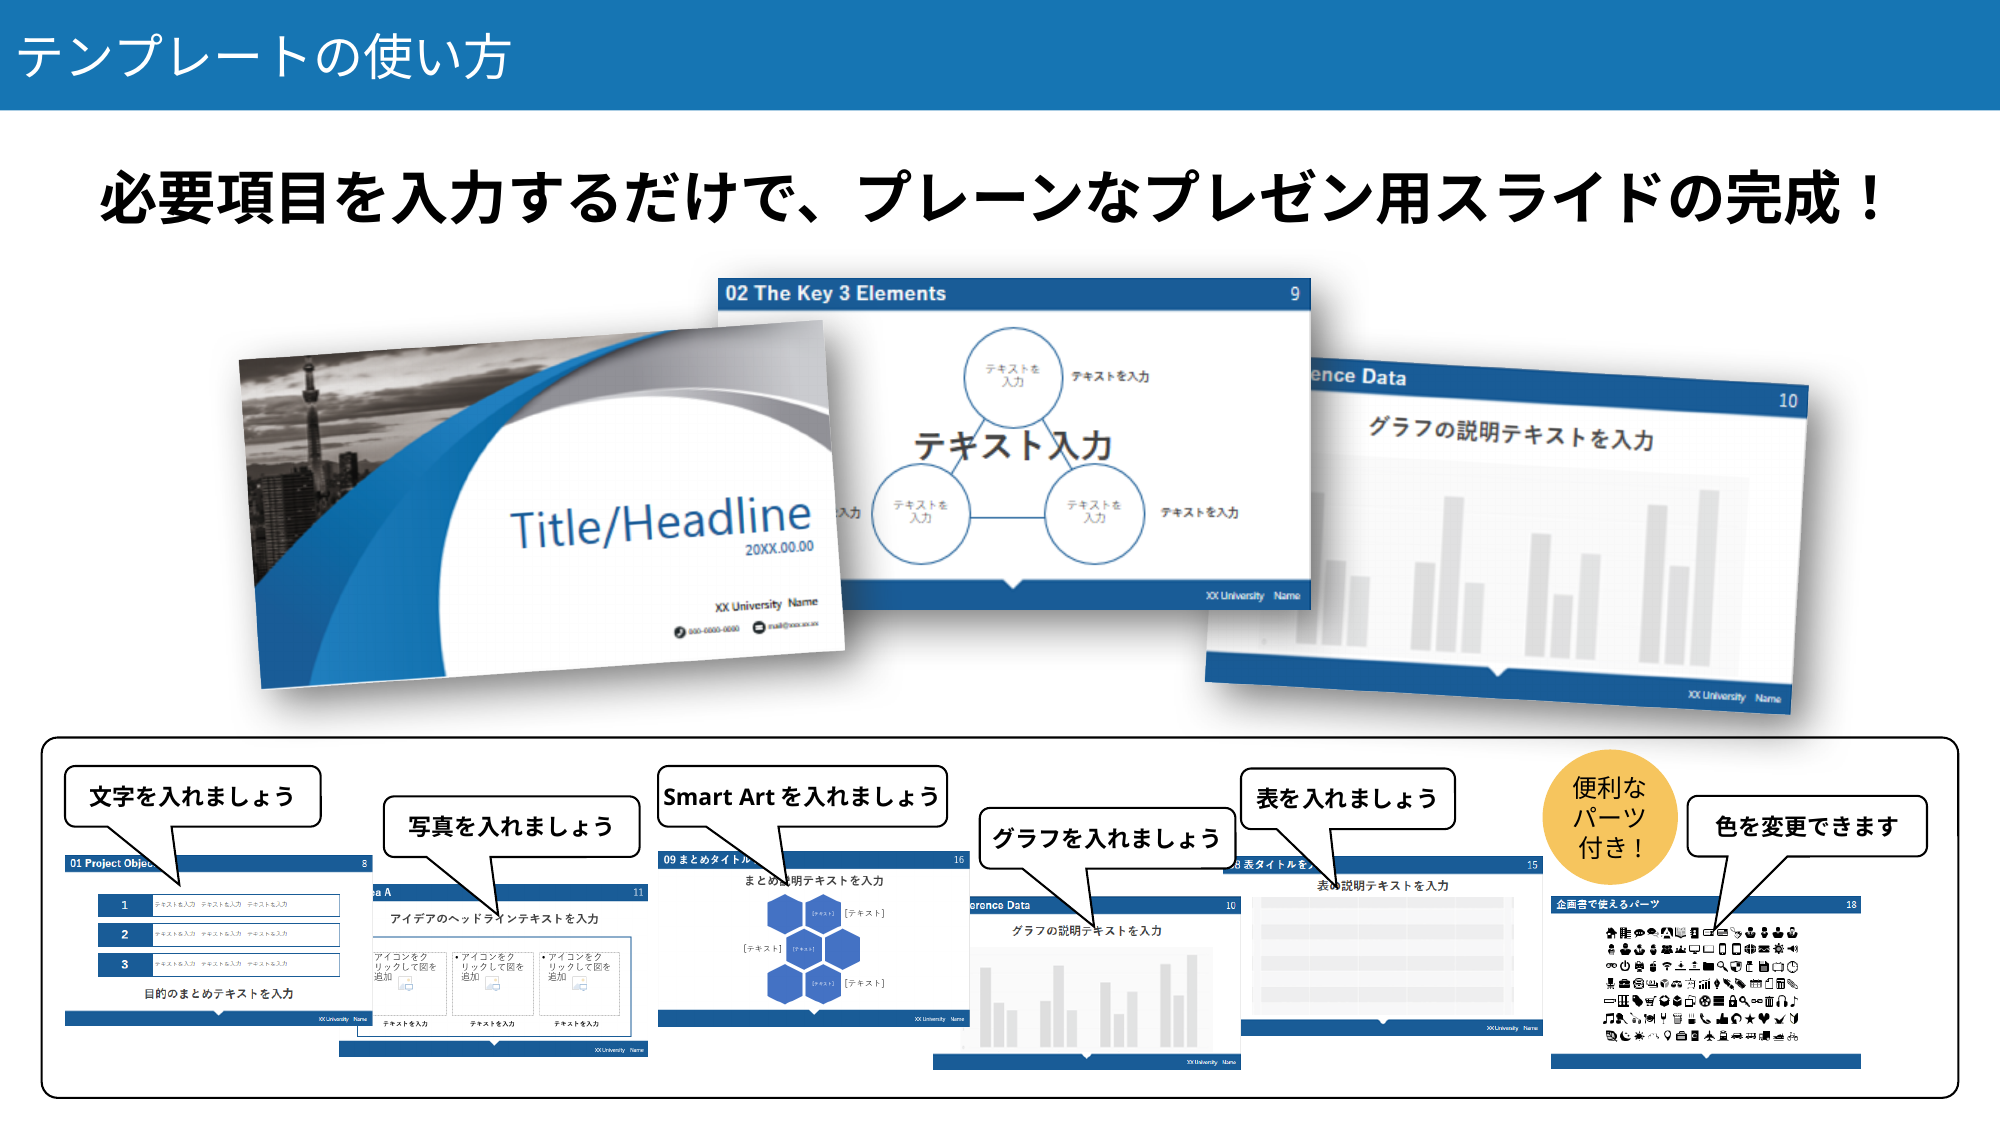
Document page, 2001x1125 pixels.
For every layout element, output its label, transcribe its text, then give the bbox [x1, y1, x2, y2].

picture [1551, 896, 1861, 1069]
text_box 色を変更できます [1686, 794, 1929, 896]
text_box [40, 736, 1960, 1099]
picture [658, 851, 1543, 1070]
picture [239, 278, 1808, 714]
text_box 写真を入れましょう [382, 795, 641, 884]
text_box テンプレートの使い方 [0, 0, 2000, 111]
text_box 表を入れましょう [1239, 767, 1457, 856]
picture [64, 855, 647, 1057]
text_box 便利な パーツ 付き! [1541, 748, 1679, 886]
text_box Smart Artを入れましょう [657, 764, 949, 851]
text_box 必要項目を入力するだけで、プレーンなプレゼン用スライドの完成！ [84, 154, 1915, 239]
text_box 文字を入れましょう [63, 764, 322, 855]
text_box グラフを入れましょう [978, 806, 1237, 896]
